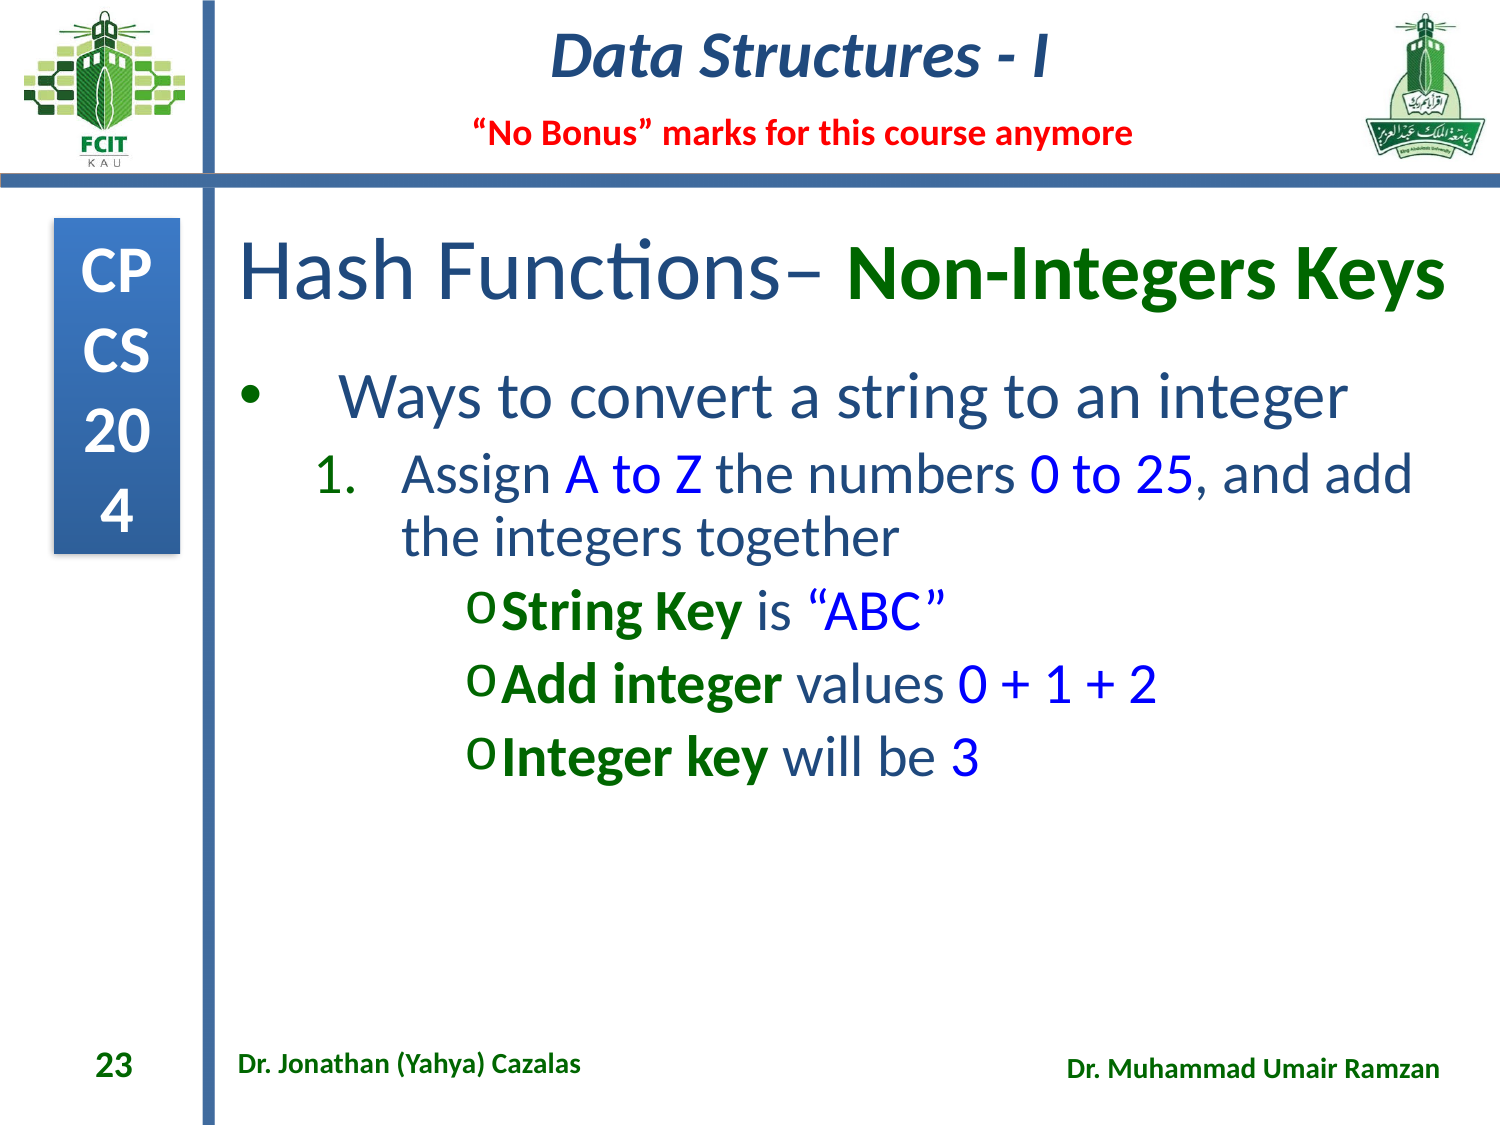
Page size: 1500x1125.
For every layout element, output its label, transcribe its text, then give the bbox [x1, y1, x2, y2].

list Ways to convert a string to an integer Assign A to Z the numbers 0 to 25, and add the integers together String Key is “ABC” Add integer values 0 + 1 + 2 Integer key will be 3 [223, 353, 1484, 1014]
picture [24, 6, 185, 167]
slide_number 23 [35, 1032, 193, 1092]
picture [1361, 11, 1487, 162]
title Hash Functions– Non-Integers Keys [223, 204, 1484, 337]
